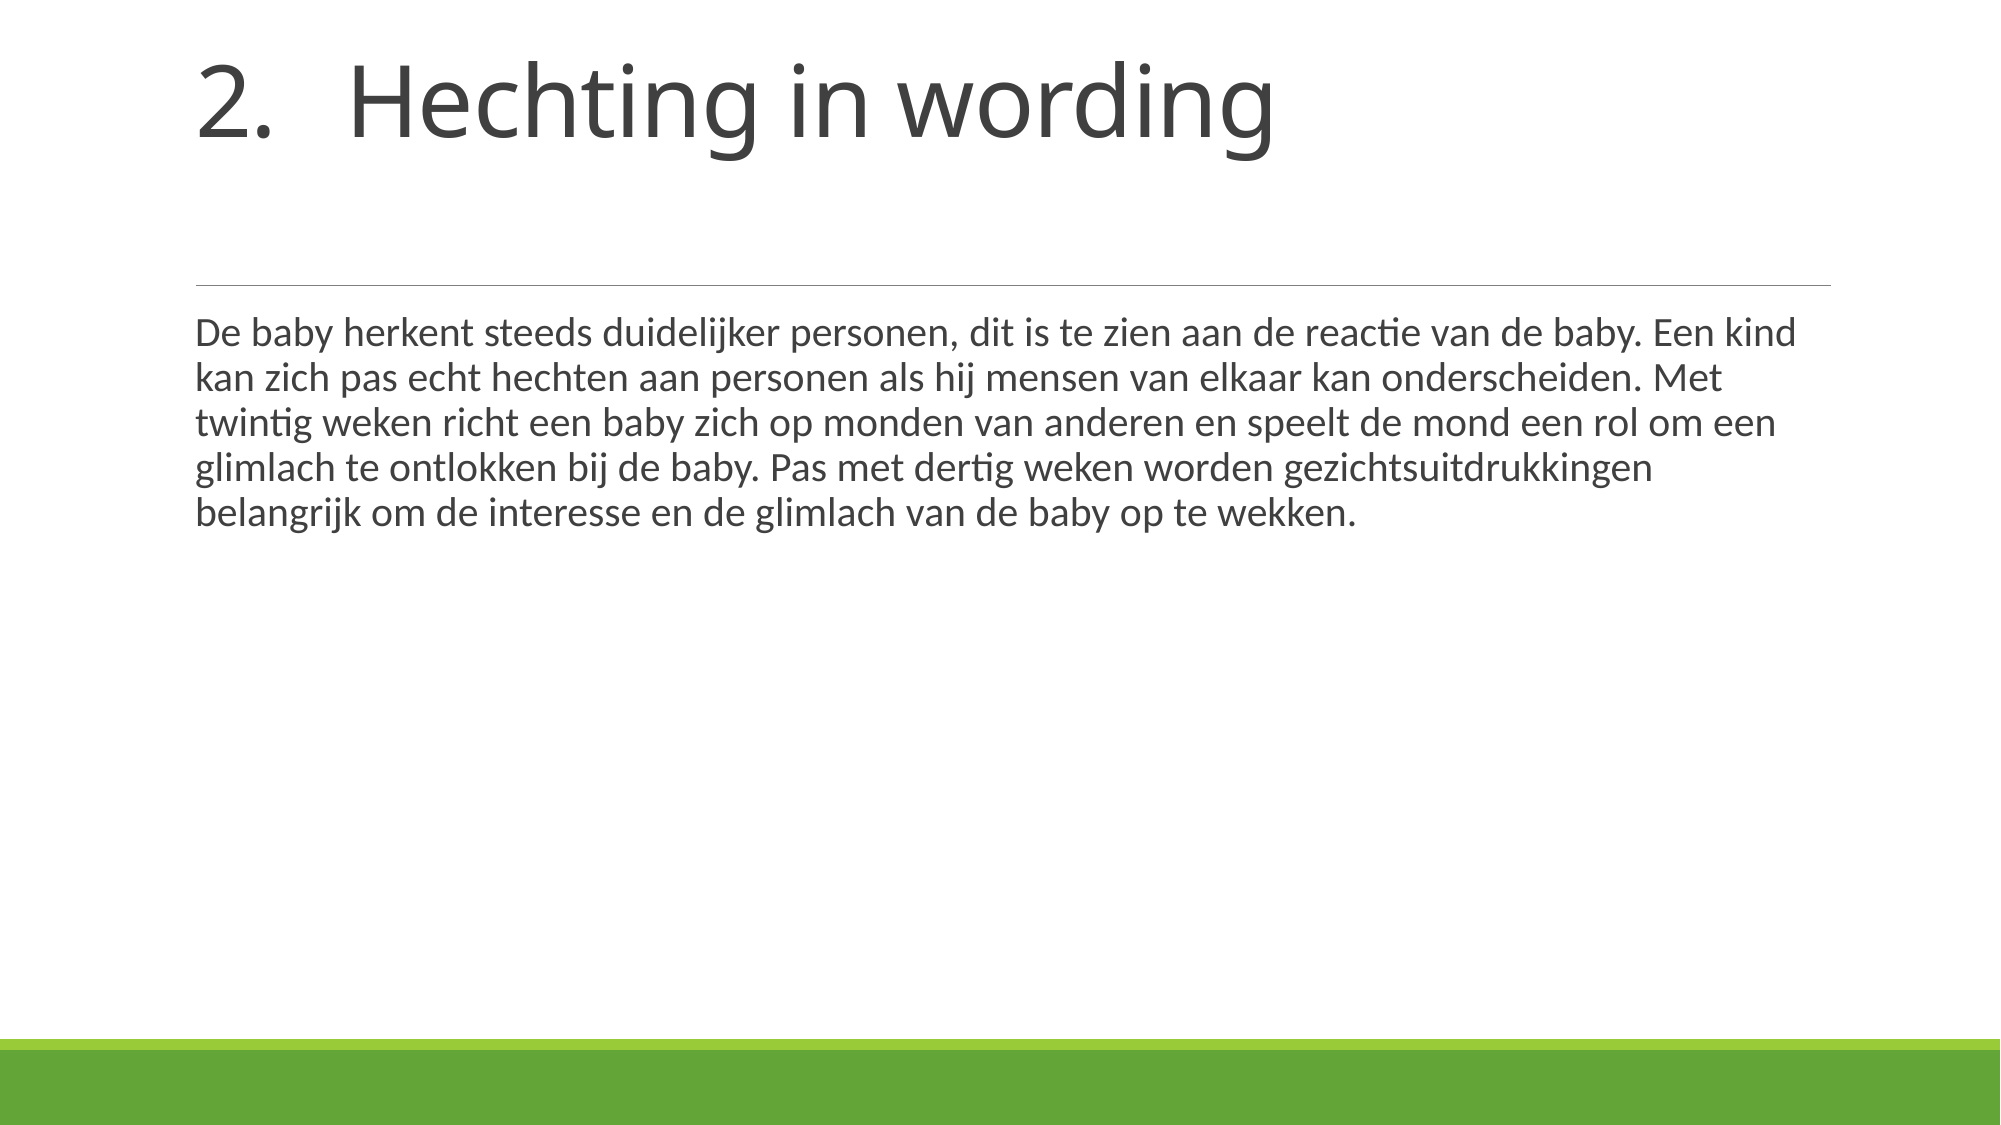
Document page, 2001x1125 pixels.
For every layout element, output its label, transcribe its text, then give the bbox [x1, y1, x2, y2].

list De baby herkent steeds duidelijker personen, dit is te zien aan de reactie van de baby. Een kind kan zich pas echt hechten aan personen als hij mensen van elkaar kan onderscheiden. Met twintig weken richt een baby zich op monden van anderen en speelt de mond een rol om een glimlach te ontlokken bij de baby. Pas met dertig weken worden gezichtsuitdrukkingen belangrijk om de interesse en de glimlach van de baby op te wekken. [180, 302, 1830, 963]
title 2. Hechting in wording [180, 47, 1830, 285]
